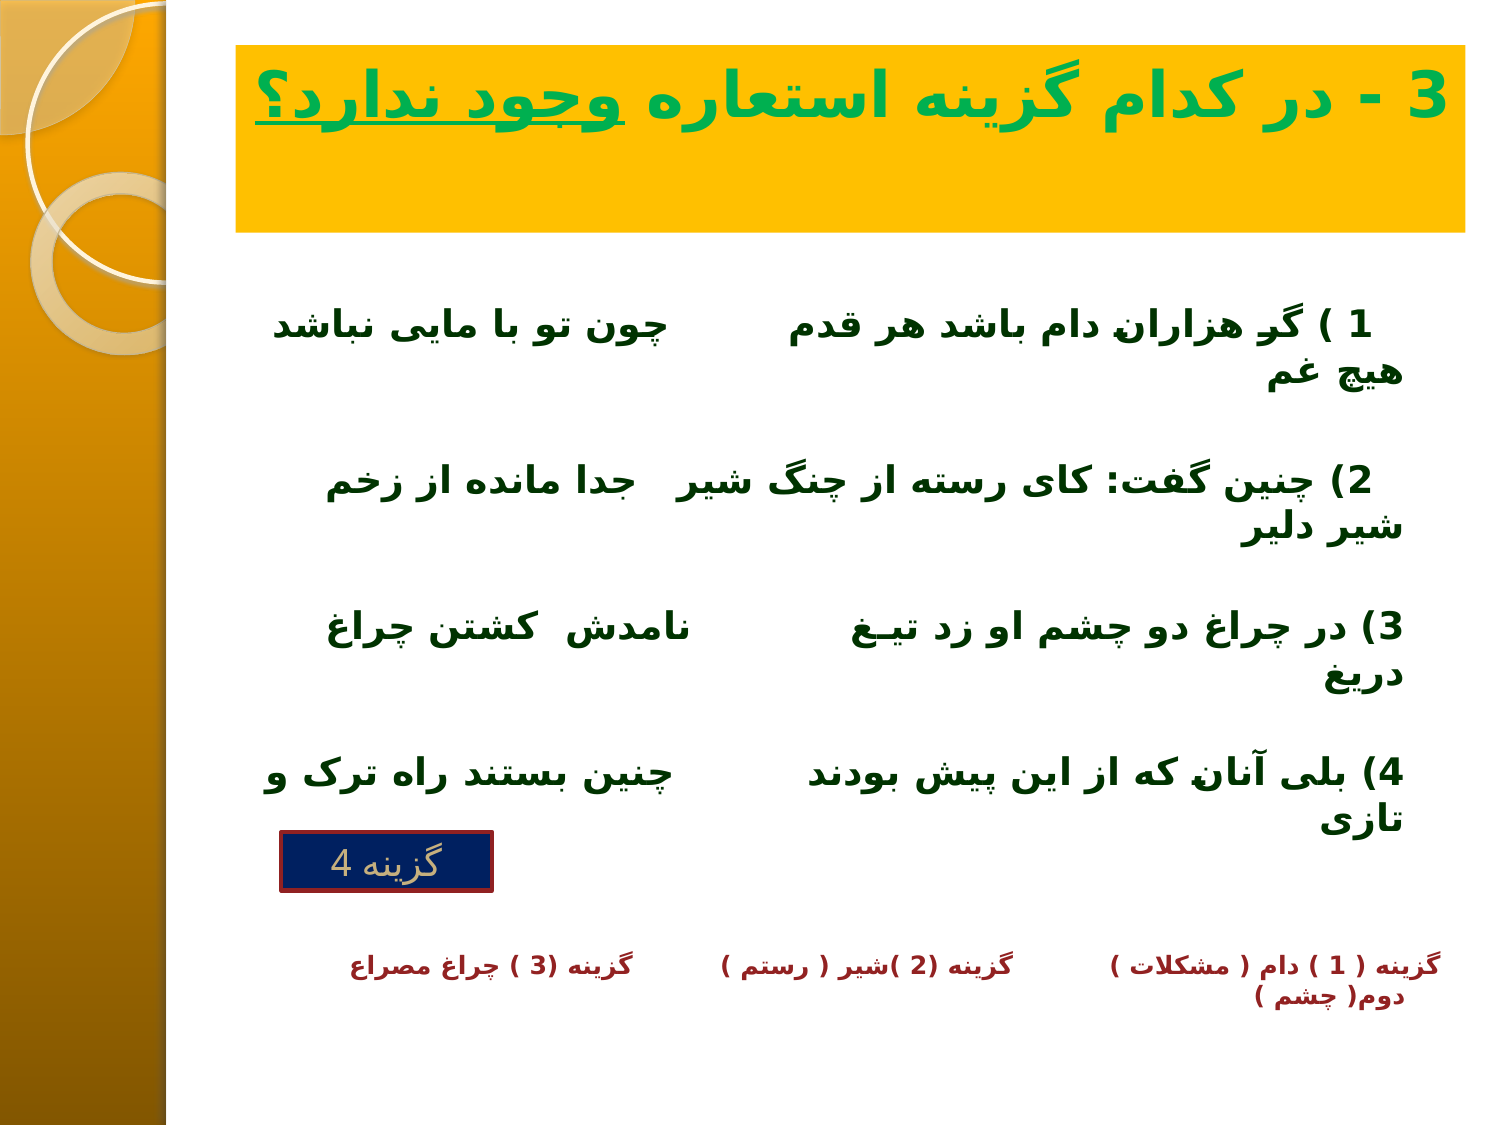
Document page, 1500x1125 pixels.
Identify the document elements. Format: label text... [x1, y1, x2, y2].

list 1 ) گر هزاران دام باشد هر قدم چون تو با مایی نباشد هیچ غم 2) چنین گفت: کای رسته از چنگ شیر جدا مانده از زخم شیر دلیر 3) در چراغ دو چشم او زد تیـغ نامدش کشتن چراغ دریغ 4) بلی آنان که از این پیش بودند چنین بستند راه ترک و تازی گزینه ( 1 ) دام ( مشکلات ) گزینه (2 )شیر ( رستم ) گزینه (3 ) چراغ مصراع دوم( چشم ) [235, 237, 1466, 1025]
title 3 - در کدام گزینه استعاره وجود ندارد؟ [235, 45, 1466, 233]
text_box گزینه 4 [279, 830, 494, 893]
